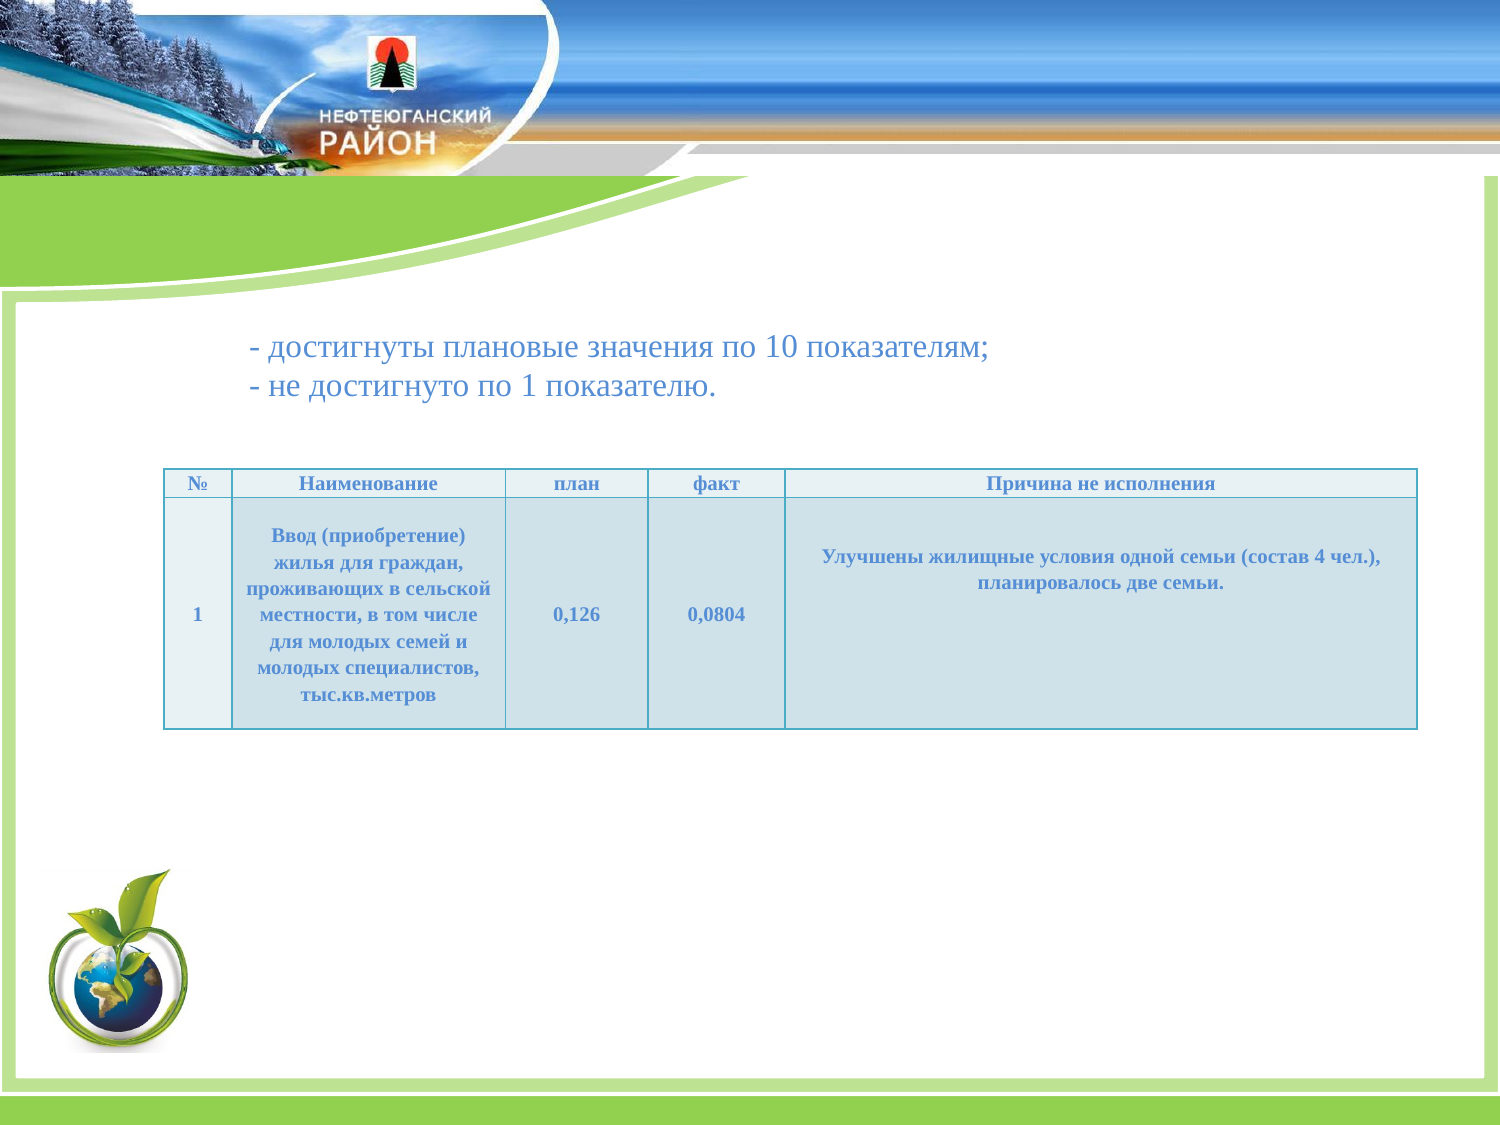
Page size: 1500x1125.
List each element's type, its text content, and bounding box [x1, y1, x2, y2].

table_header Наименование [233, 470, 505, 497]
table_cell Ввод (приобретение) жилья для граждан, проживающих в сельской местности, в том числе для молодых семей и молодых специалистов, тыс.кв.метров [233, 498, 505, 728]
table_header факт [649, 470, 784, 497]
table_header Причина не исполнения [786, 470, 1416, 497]
table_header № [165, 470, 231, 497]
table_cell 0,0804 [649, 498, 784, 728]
picture [41, 869, 195, 1053]
picture [0, 0, 1500, 177]
text_box - достигнуты плановые значения по 10 показателям; - не достигнуто по 1 показателю. [234, 316, 1271, 411]
table_cell 0,126 [506, 498, 647, 728]
table_cell 1 [165, 498, 231, 728]
table_cell Улучшены жилищные условия одной семьи (состав 4 чел.), планировалось две семьи. [786, 498, 1416, 728]
table_header план [506, 470, 647, 497]
